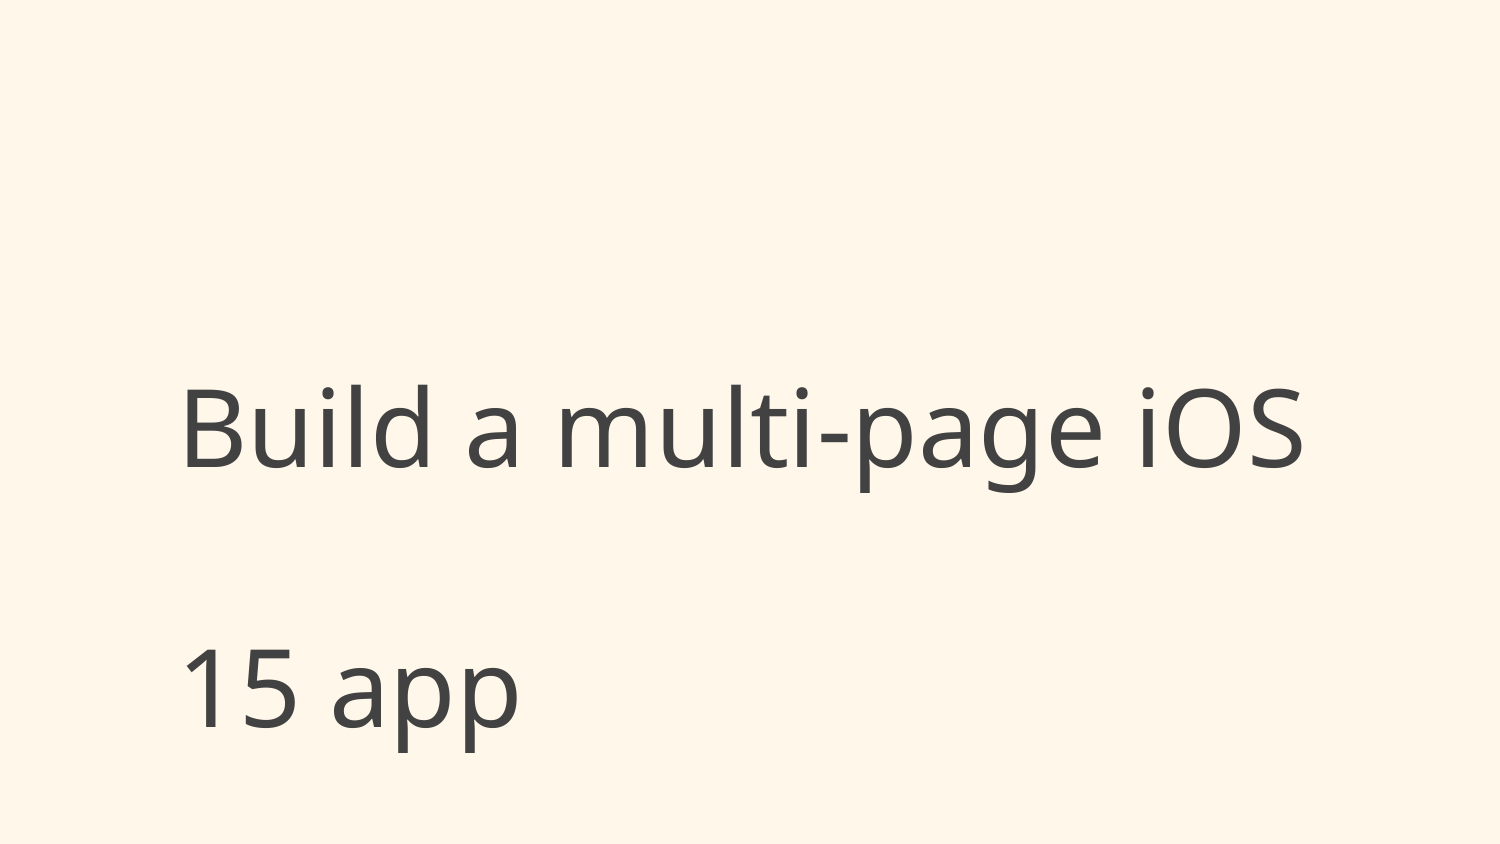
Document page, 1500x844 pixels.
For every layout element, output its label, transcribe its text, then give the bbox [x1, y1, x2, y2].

title Build a multi-page iOS 15 app [162, 574, 1389, 765]
